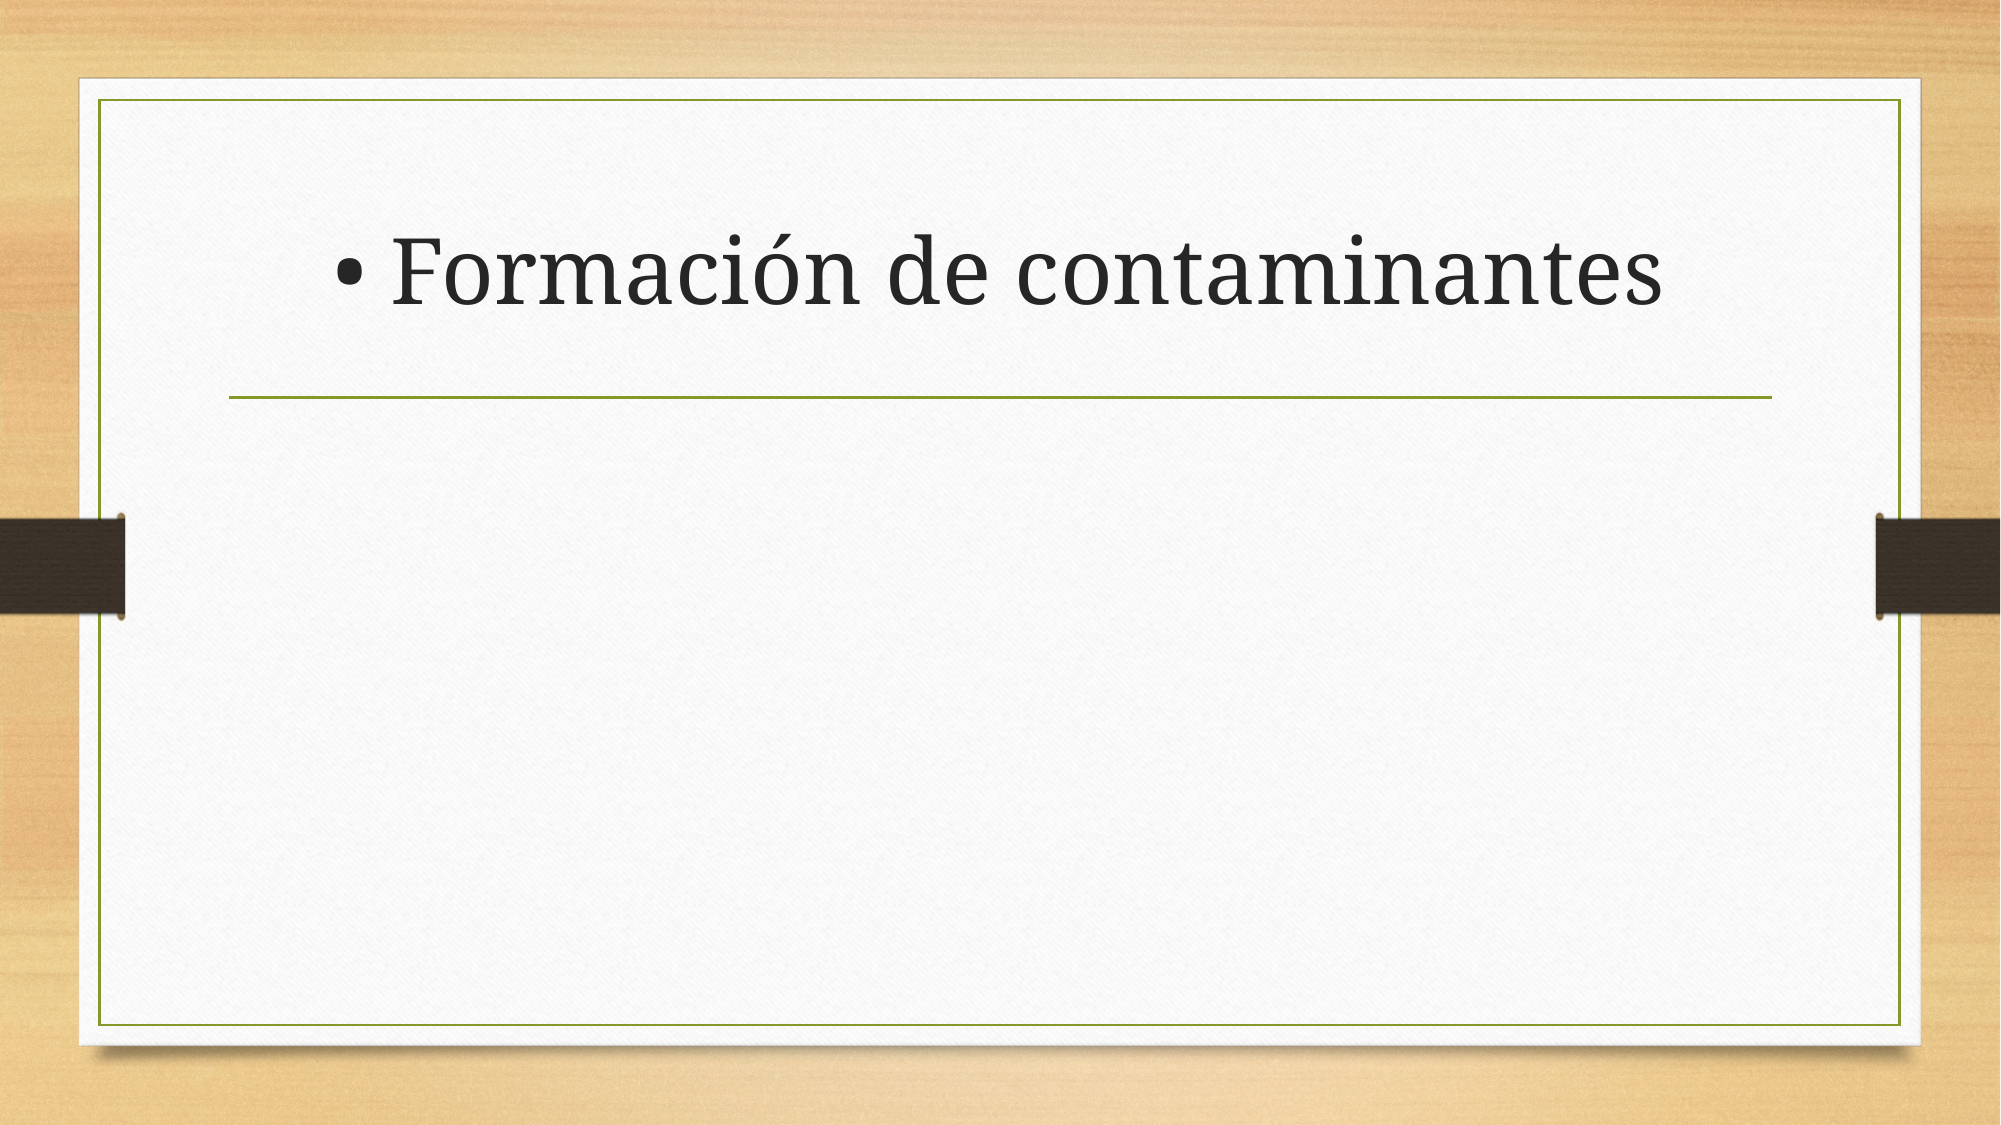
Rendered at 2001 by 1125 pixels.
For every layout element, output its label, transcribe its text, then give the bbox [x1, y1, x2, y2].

picture [0, 0, 2001, 1125]
title • Formación de contaminantes [212, 161, 1788, 375]
